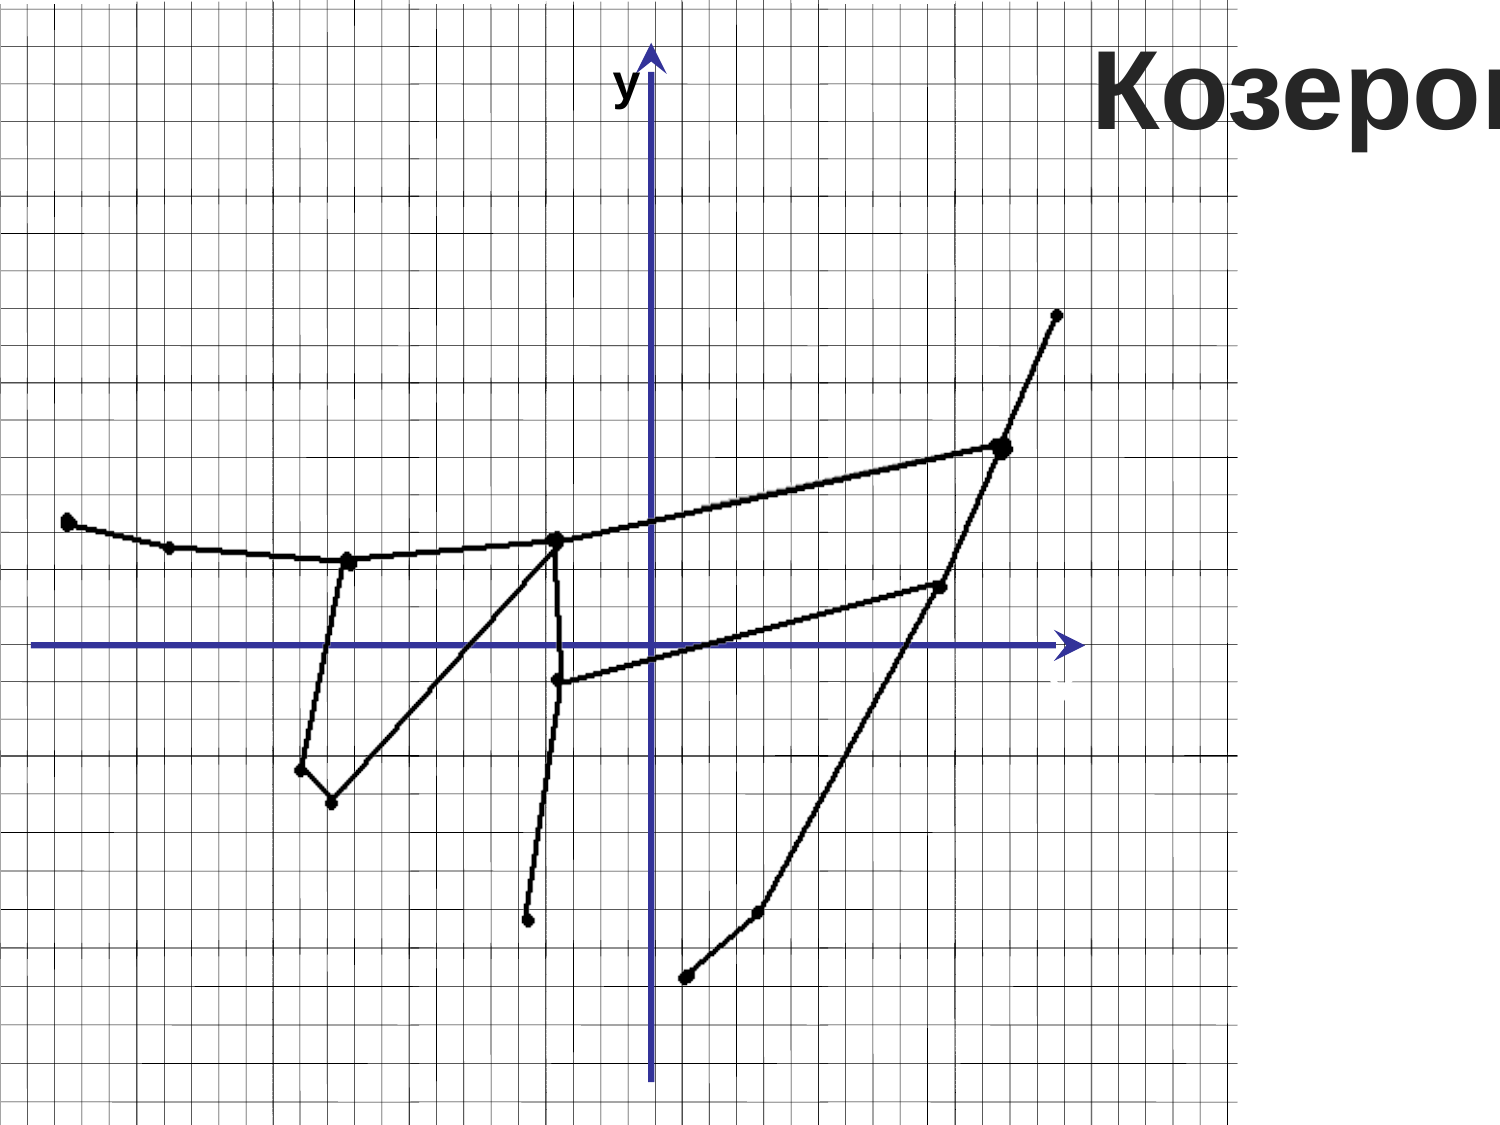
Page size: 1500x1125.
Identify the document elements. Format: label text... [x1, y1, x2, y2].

picture [30, 278, 1095, 1019]
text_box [1099, 373, 1238, 745]
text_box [0, 745, 1238, 1125]
text_box Козерог [1241, 9, 1500, 160]
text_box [0, 0, 1238, 373]
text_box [0, 373, 25, 744]
